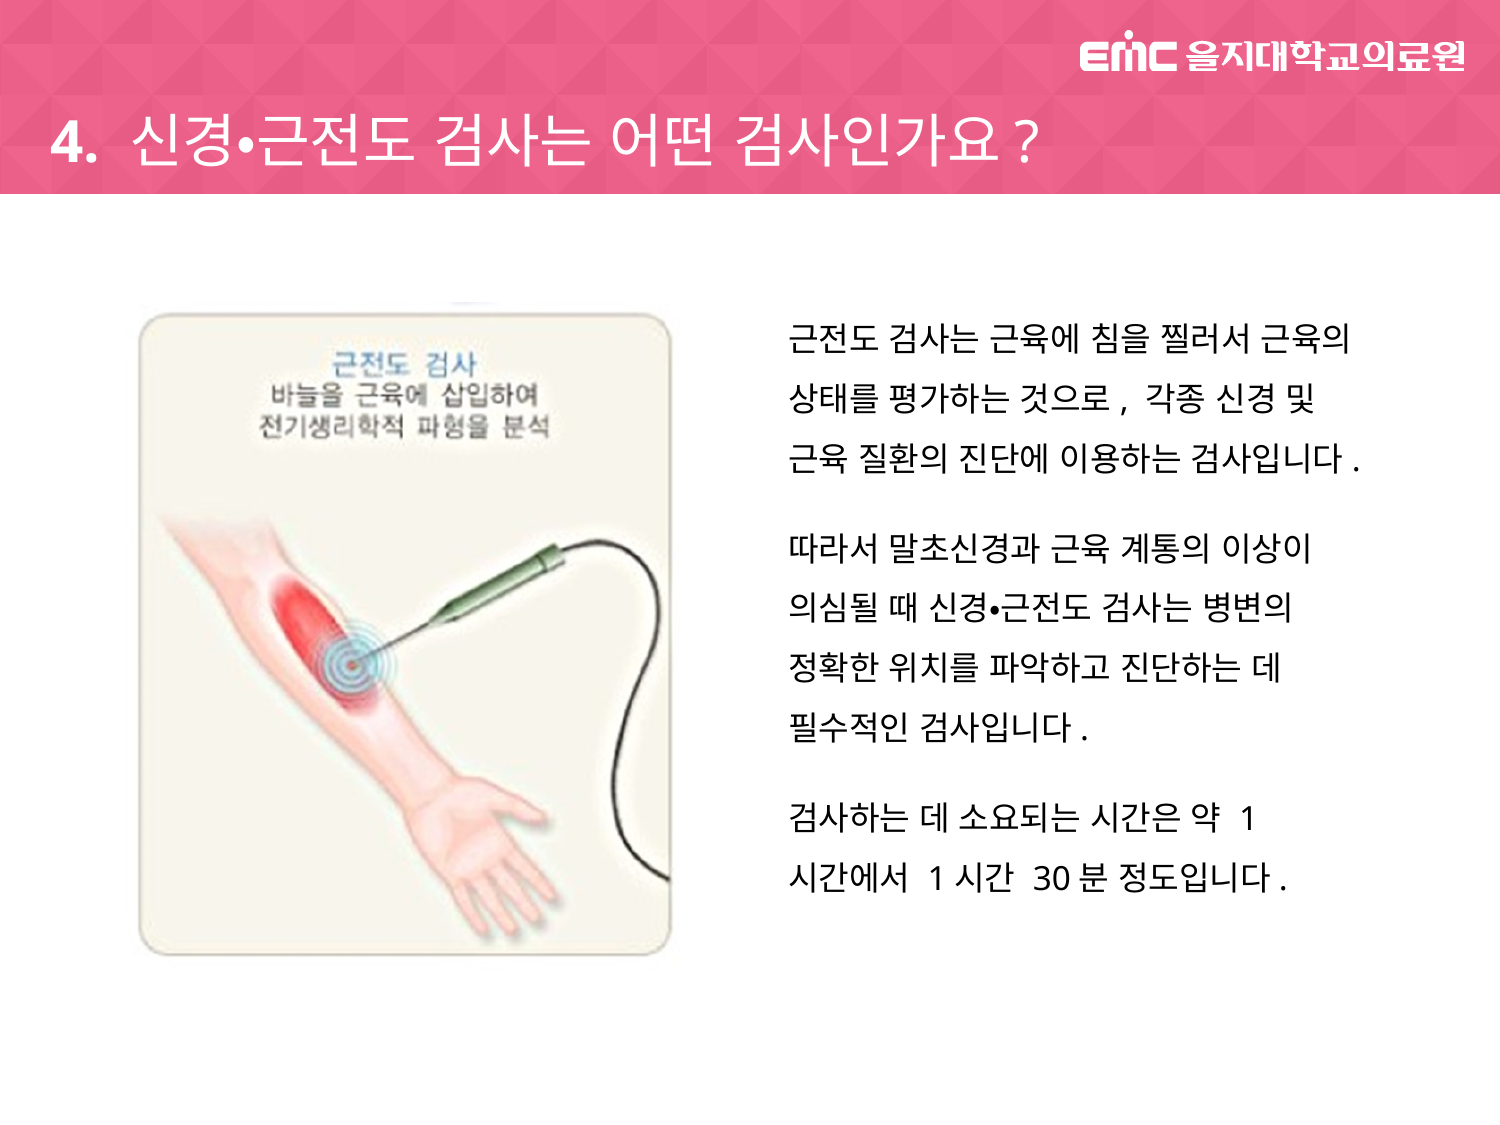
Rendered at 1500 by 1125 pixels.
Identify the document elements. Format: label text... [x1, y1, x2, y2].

text_box 근전도 검사는 근육에 침을 찔러서 근육의 상태를 평가하는 것으로, 각종 신경 및 근육 질환의 진단에 이용하는 검사입니다. 따라서 말초신경과 근육 계통의 이상이 의심될 때 신경•근전도 검사는 병변의 정확한 위치를 파악하고 진단하는 데 필수적인 검사입니다. 검사하는 데 소요되는 시간은 약 1시간에서 1시간 30분 정도입니다. [773, 290, 1388, 965]
picture [123, 302, 681, 977]
picture [0, 0, 1500, 194]
